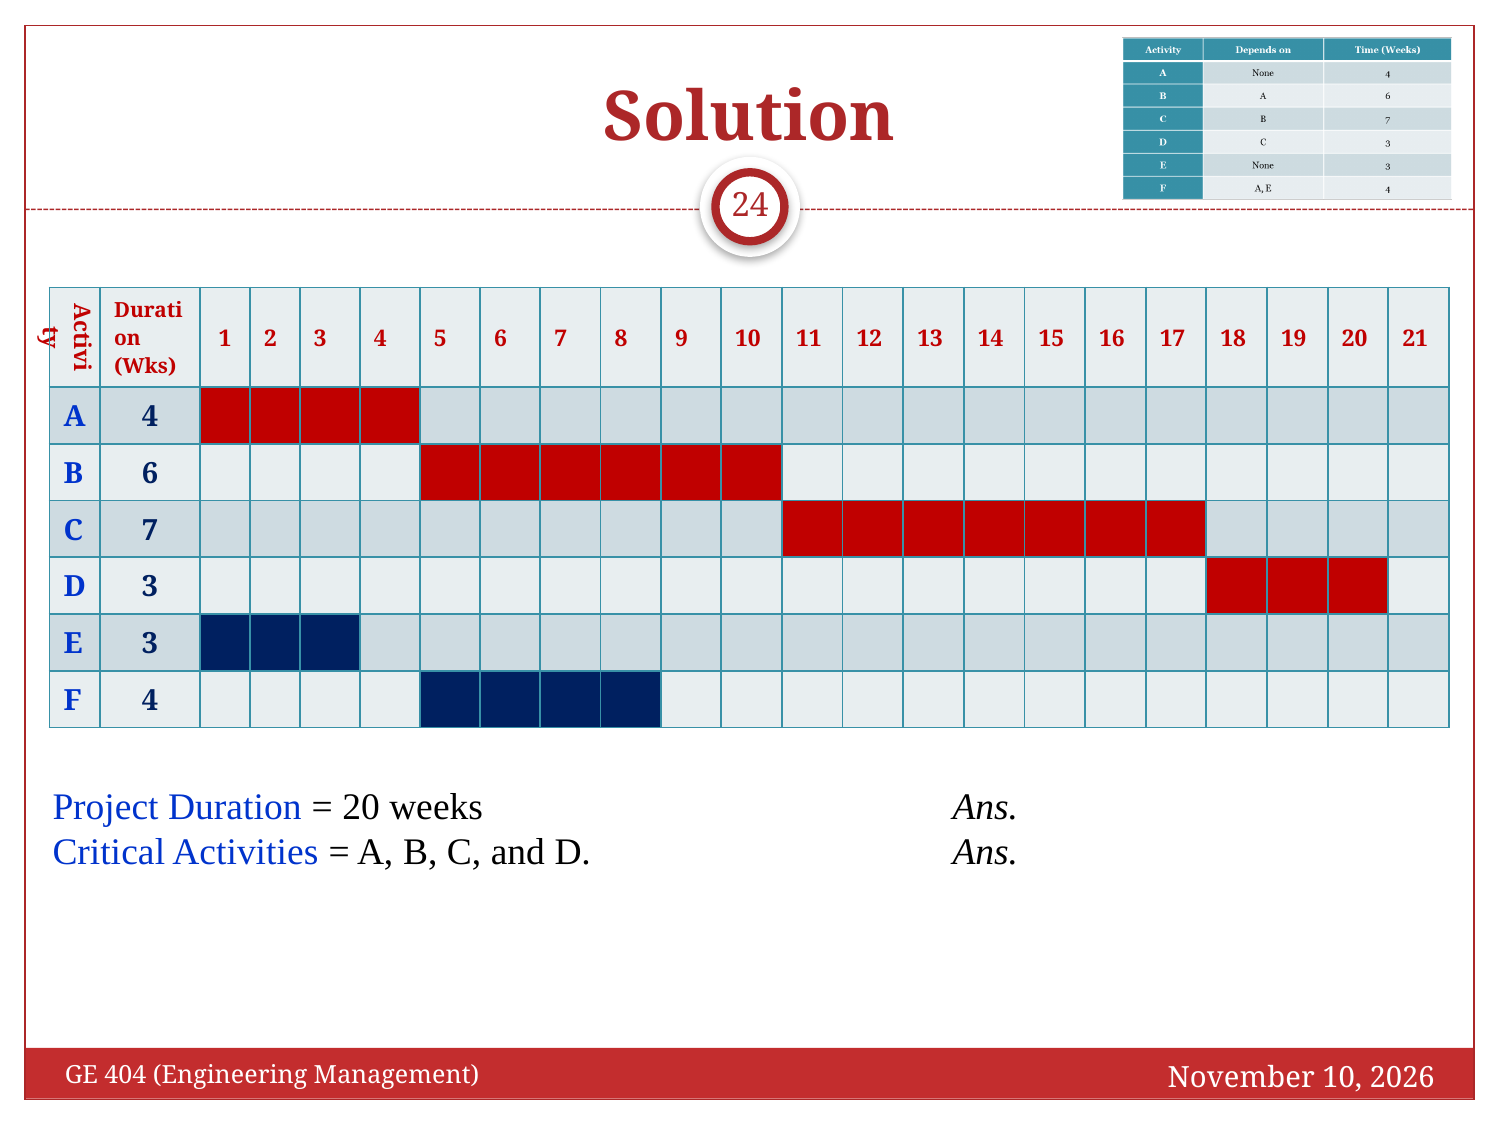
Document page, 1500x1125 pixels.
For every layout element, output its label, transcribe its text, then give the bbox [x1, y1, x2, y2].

table_header 16 [1086, 288, 1145, 386]
table_header 13 [904, 288, 963, 386]
table_header 3 [301, 288, 359, 386]
table_cell [1207, 615, 1266, 670]
table_cell [601, 445, 660, 500]
table_cell 3 [101, 615, 199, 670]
table_cell [301, 501, 359, 556]
table_cell 6 [101, 445, 199, 500]
table_cell [481, 388, 539, 443]
table_cell [722, 501, 781, 556]
table_cell [1025, 501, 1084, 556]
table_cell [1147, 615, 1205, 670]
table_cell [301, 388, 359, 443]
table_cell [662, 558, 720, 613]
table_header 8 [601, 288, 660, 386]
table_cell [1268, 388, 1327, 443]
table_cell [965, 558, 1024, 613]
table_cell [662, 445, 720, 500]
table_cell A [50, 388, 99, 443]
table_cell [843, 558, 902, 613]
table_cell [783, 672, 842, 727]
table_cell E [50, 615, 99, 670]
table_cell [201, 501, 249, 556]
table_cell [1086, 615, 1145, 670]
table_cell [481, 558, 539, 613]
table_cell 4 [101, 388, 199, 443]
table_cell [601, 501, 660, 556]
table_cell [1207, 388, 1266, 443]
table_cell [541, 558, 600, 613]
table_cell [481, 445, 539, 500]
table_cell [541, 672, 600, 727]
table_cell [904, 501, 963, 556]
table_cell D [50, 558, 99, 613]
table_cell [965, 672, 1024, 727]
table_cell F [50, 672, 99, 727]
table_cell 3 [101, 558, 199, 613]
table_cell [1329, 445, 1387, 500]
table_header 15 [1025, 288, 1084, 386]
table_cell [1086, 445, 1145, 500]
table_cell [843, 672, 902, 727]
table_cell [783, 501, 842, 556]
table_cell [361, 445, 419, 500]
table_cell [904, 388, 963, 443]
slide_number 24 [712, 169, 788, 243]
table_cell 7 [101, 501, 199, 556]
table_header 18 [1207, 288, 1266, 386]
title Solution [49, 37, 1119, 162]
table_cell [1025, 388, 1084, 443]
table_cell [541, 445, 600, 500]
table_cell [1025, 615, 1084, 670]
table_cell [662, 672, 720, 727]
table_cell [421, 388, 479, 443]
table_cell [783, 445, 842, 500]
table_cell [1086, 501, 1145, 556]
table_header Duration (Wks) [101, 288, 199, 386]
table_cell [1389, 388, 1448, 443]
table_cell [1147, 501, 1205, 556]
table_cell [662, 615, 720, 670]
table_cell [843, 501, 902, 556]
table_header Activity [50, 288, 99, 386]
table_cell [1329, 501, 1387, 556]
table_cell [541, 501, 600, 556]
table_cell [904, 615, 963, 670]
table_header 4 [361, 288, 419, 386]
table_cell [965, 388, 1024, 443]
table_cell [541, 388, 600, 443]
table_cell [1086, 672, 1145, 727]
table_cell [1207, 501, 1266, 556]
table_cell [722, 615, 781, 670]
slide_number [950, 1050, 1450, 1111]
table_cell [1025, 672, 1084, 727]
table_cell [783, 388, 842, 443]
text_box Project Duration = 20 weeks Ans. Critical Activities = A, B, C, and D. Ans. [37, 774, 1075, 880]
table_cell [421, 558, 479, 613]
table_cell [904, 445, 963, 500]
table_header 21 [1389, 288, 1448, 386]
table_cell B [50, 445, 99, 500]
table_cell [251, 672, 299, 727]
table_cell [1268, 672, 1327, 727]
table_cell [601, 615, 660, 670]
table_cell [201, 672, 249, 727]
table_cell [783, 558, 842, 613]
table_cell [201, 558, 249, 613]
table_cell [1389, 672, 1448, 727]
table_cell [201, 445, 249, 500]
table_cell [481, 615, 539, 670]
table_cell [1389, 615, 1448, 670]
table_header 1 [201, 288, 249, 386]
table_cell [251, 501, 299, 556]
table_cell [722, 672, 781, 727]
table_cell [1329, 672, 1387, 727]
table_cell [361, 672, 419, 727]
picture [1121, 37, 1453, 201]
table_cell [201, 615, 249, 670]
table_cell [843, 388, 902, 443]
table_cell [1268, 615, 1327, 670]
table_cell [361, 388, 419, 443]
table_cell [1207, 445, 1266, 500]
table_cell [965, 501, 1024, 556]
table_cell [843, 445, 902, 500]
table_cell [361, 558, 419, 613]
table_cell [783, 615, 842, 670]
table_header 9 [662, 288, 720, 386]
table_header 2 [251, 288, 299, 386]
table_header 6 [481, 288, 539, 386]
table_cell [1389, 445, 1448, 500]
table_cell [1147, 672, 1205, 727]
table_cell [722, 388, 781, 443]
table_cell [421, 501, 479, 556]
table_cell [1086, 558, 1145, 613]
table_cell [1147, 558, 1205, 613]
table_header 12 [843, 288, 902, 386]
table_cell [904, 672, 963, 727]
table_cell [1389, 558, 1448, 613]
table_cell [421, 672, 479, 727]
footer GE 404 (Engineering Management) [50, 1051, 638, 1112]
table_cell [722, 558, 781, 613]
table_cell [251, 558, 299, 613]
table_cell C [50, 501, 99, 556]
table_cell [1025, 558, 1084, 613]
table_cell [843, 615, 902, 670]
table_header 7 [541, 288, 600, 386]
table_cell [904, 558, 963, 613]
table_cell [361, 501, 419, 556]
table_cell [301, 672, 359, 727]
table_header 10 [722, 288, 781, 386]
table_cell [1207, 672, 1266, 727]
table_cell [1268, 445, 1327, 500]
table_cell [1329, 388, 1387, 443]
table_cell [601, 672, 660, 727]
table_cell [1086, 388, 1145, 443]
table_cell [662, 388, 720, 443]
table_cell [1329, 558, 1387, 613]
table_cell [301, 615, 359, 670]
table_cell [361, 615, 419, 670]
table_header 20 [1329, 288, 1387, 386]
table_cell 4 [101, 672, 199, 727]
table_header 11 [783, 288, 842, 386]
table_cell [1147, 445, 1205, 500]
table_header 14 [965, 288, 1024, 386]
table_cell [251, 615, 299, 670]
table_header 17 [1147, 288, 1205, 386]
table_cell [601, 388, 660, 443]
table_cell [201, 388, 249, 443]
table_cell [662, 501, 720, 556]
table_cell [1025, 445, 1084, 500]
table_cell [541, 615, 600, 670]
table_cell [1147, 388, 1205, 443]
table_cell [1268, 558, 1327, 613]
table_header 19 [1268, 288, 1327, 386]
table_cell [965, 445, 1024, 500]
table_cell [251, 445, 299, 500]
table_cell [601, 558, 660, 613]
table_cell [481, 501, 539, 556]
table_cell [301, 558, 359, 613]
table_header 5 [421, 288, 479, 386]
table_cell [301, 445, 359, 500]
table_cell [1329, 615, 1387, 670]
table_cell [1389, 501, 1448, 556]
table_cell [481, 672, 539, 727]
table_cell [722, 445, 781, 500]
table_cell [965, 615, 1024, 670]
table_cell [1268, 501, 1327, 556]
table_cell [421, 615, 479, 670]
table_cell [251, 388, 299, 443]
table_cell [421, 445, 479, 500]
table_cell [1207, 558, 1266, 613]
